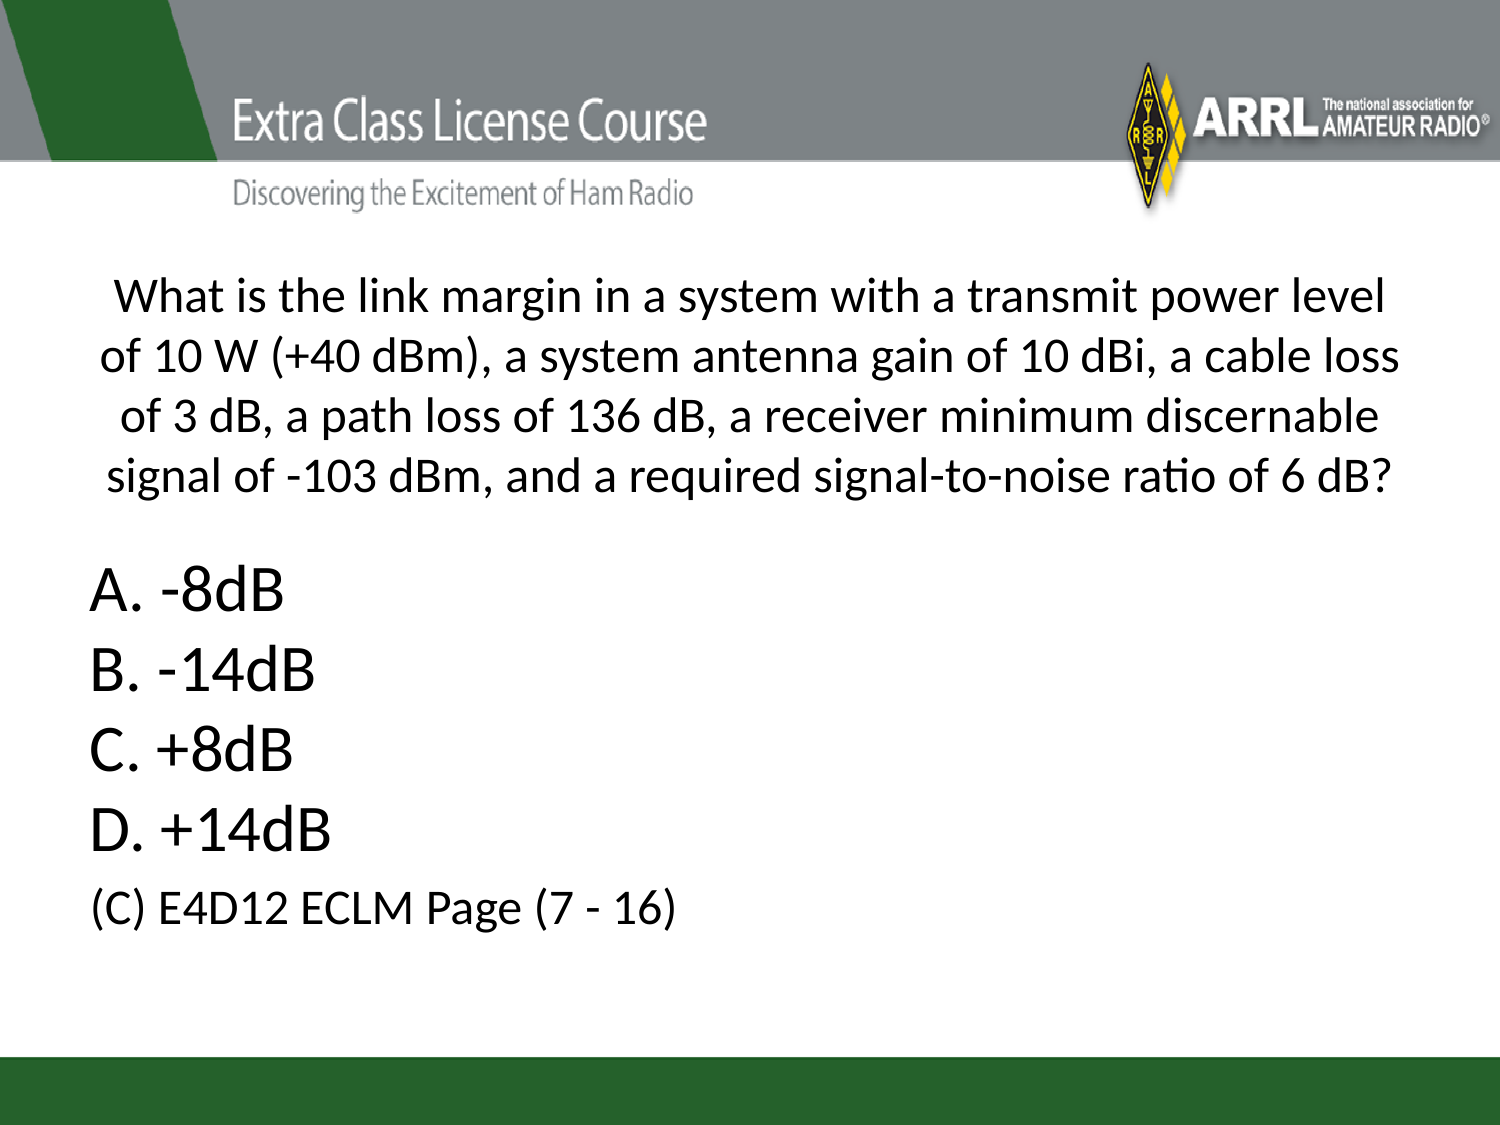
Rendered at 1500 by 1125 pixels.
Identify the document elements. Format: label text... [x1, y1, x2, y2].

title What is the link margin in a system with a transmit power level of 10 W (+40 dBm), a system antenna gain of 10 dBi, a cable loss of 3 dB, a path loss of 136 dB, a receiver minimum discernable signal of -103 dBm, and a required signal-to-noise ratio of 6 dB? [75, 254, 1425, 435]
list A. -8dB B. -14dB C. +8dB D. +14dB (C) E4D12 ECLM Page (7 - 16) [75, 537, 1425, 1055]
picture [0, 0, 1500, 1125]
